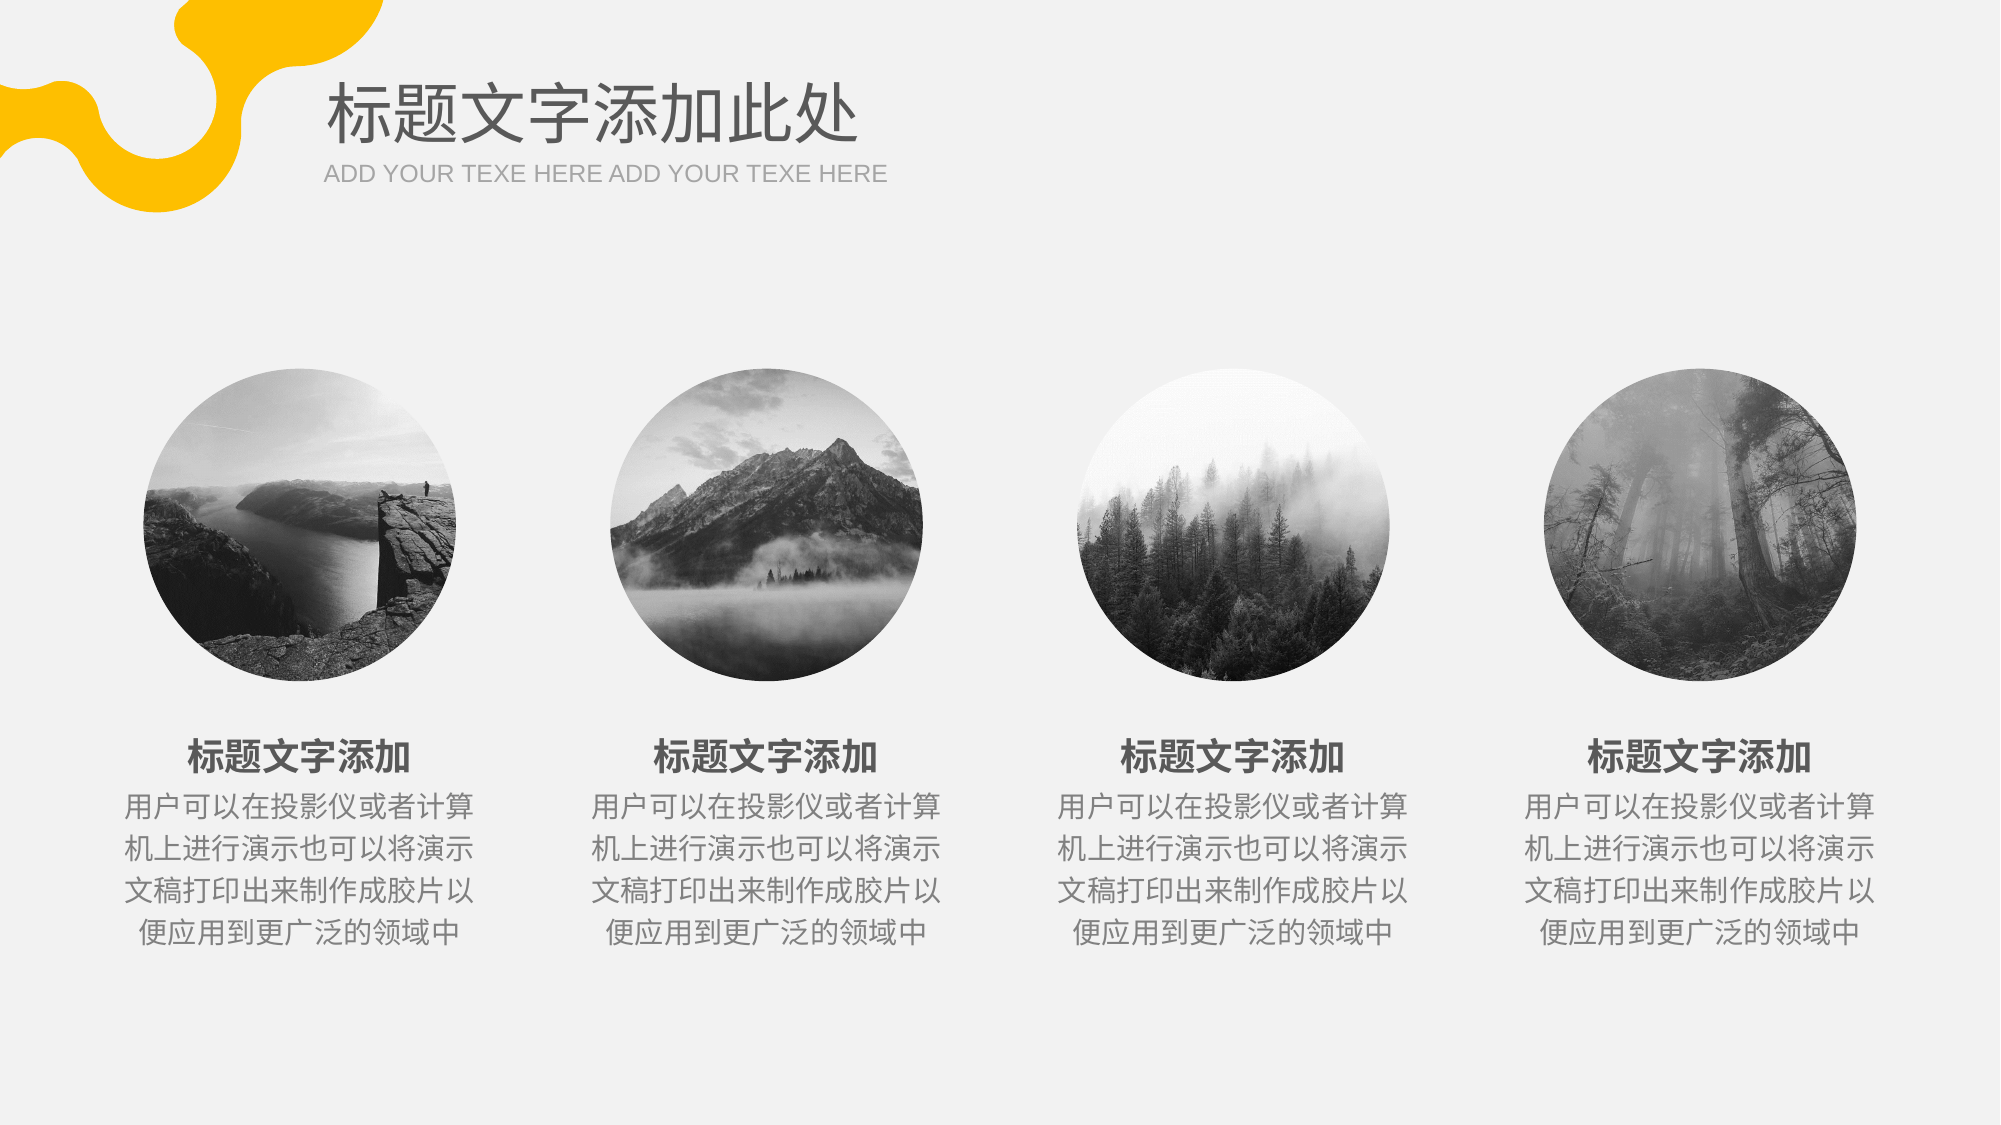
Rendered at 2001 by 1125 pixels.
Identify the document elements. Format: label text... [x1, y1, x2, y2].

text_box 标题文字添加此处 [311, 64, 875, 150]
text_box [563, 716, 970, 959]
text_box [1497, 716, 1904, 959]
text_box [0, 0, 385, 214]
picture [1543, 368, 1857, 682]
picture [610, 368, 923, 682]
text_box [96, 716, 503, 959]
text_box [1030, 716, 1437, 959]
text_box [0, 0, 218, 160]
picture [1077, 368, 1390, 682]
text_box ADD YOUR TEXE HERE ADD YOUR TEXE HERE [308, 150, 931, 196]
picture [143, 368, 456, 682]
